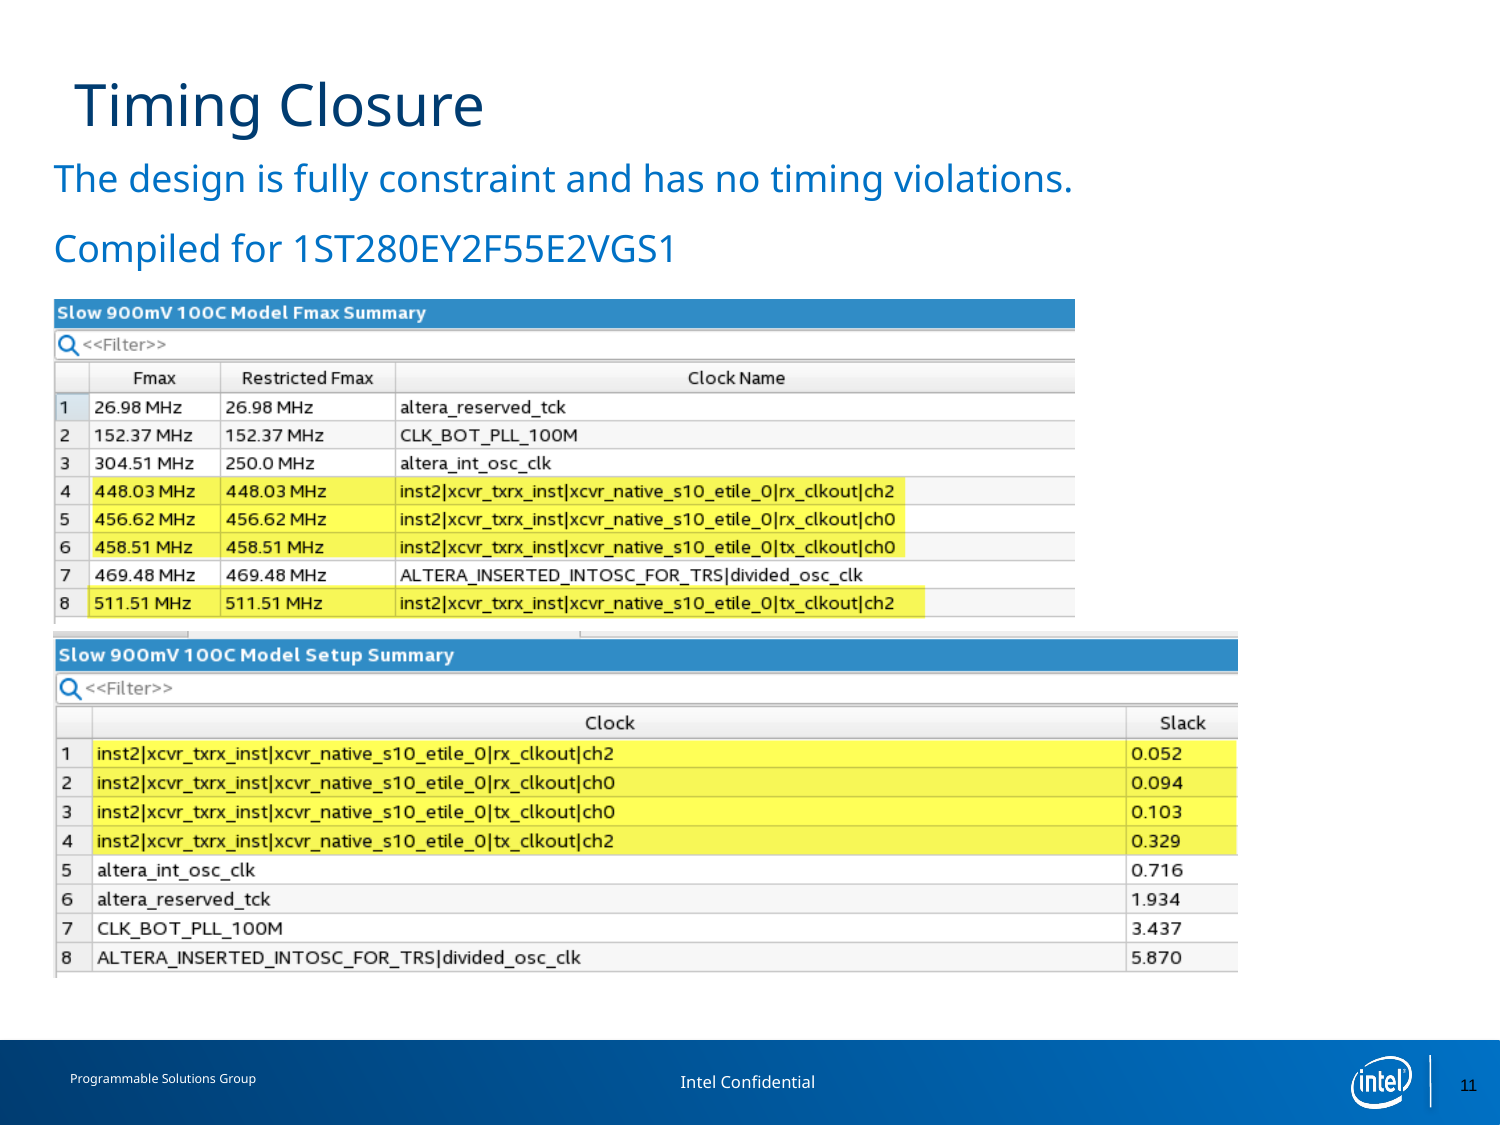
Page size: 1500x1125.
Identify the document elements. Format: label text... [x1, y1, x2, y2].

list The design is fully constraint and has no timing violations. Compiled for 1ST280EY2F55E2VGS1 [53, 154, 1449, 980]
slide_number 11 [1127, 1055, 1478, 1116]
picture [53, 299, 1076, 624]
title Timing Closure [74, 67, 1425, 154]
picture [53, 630, 1238, 978]
